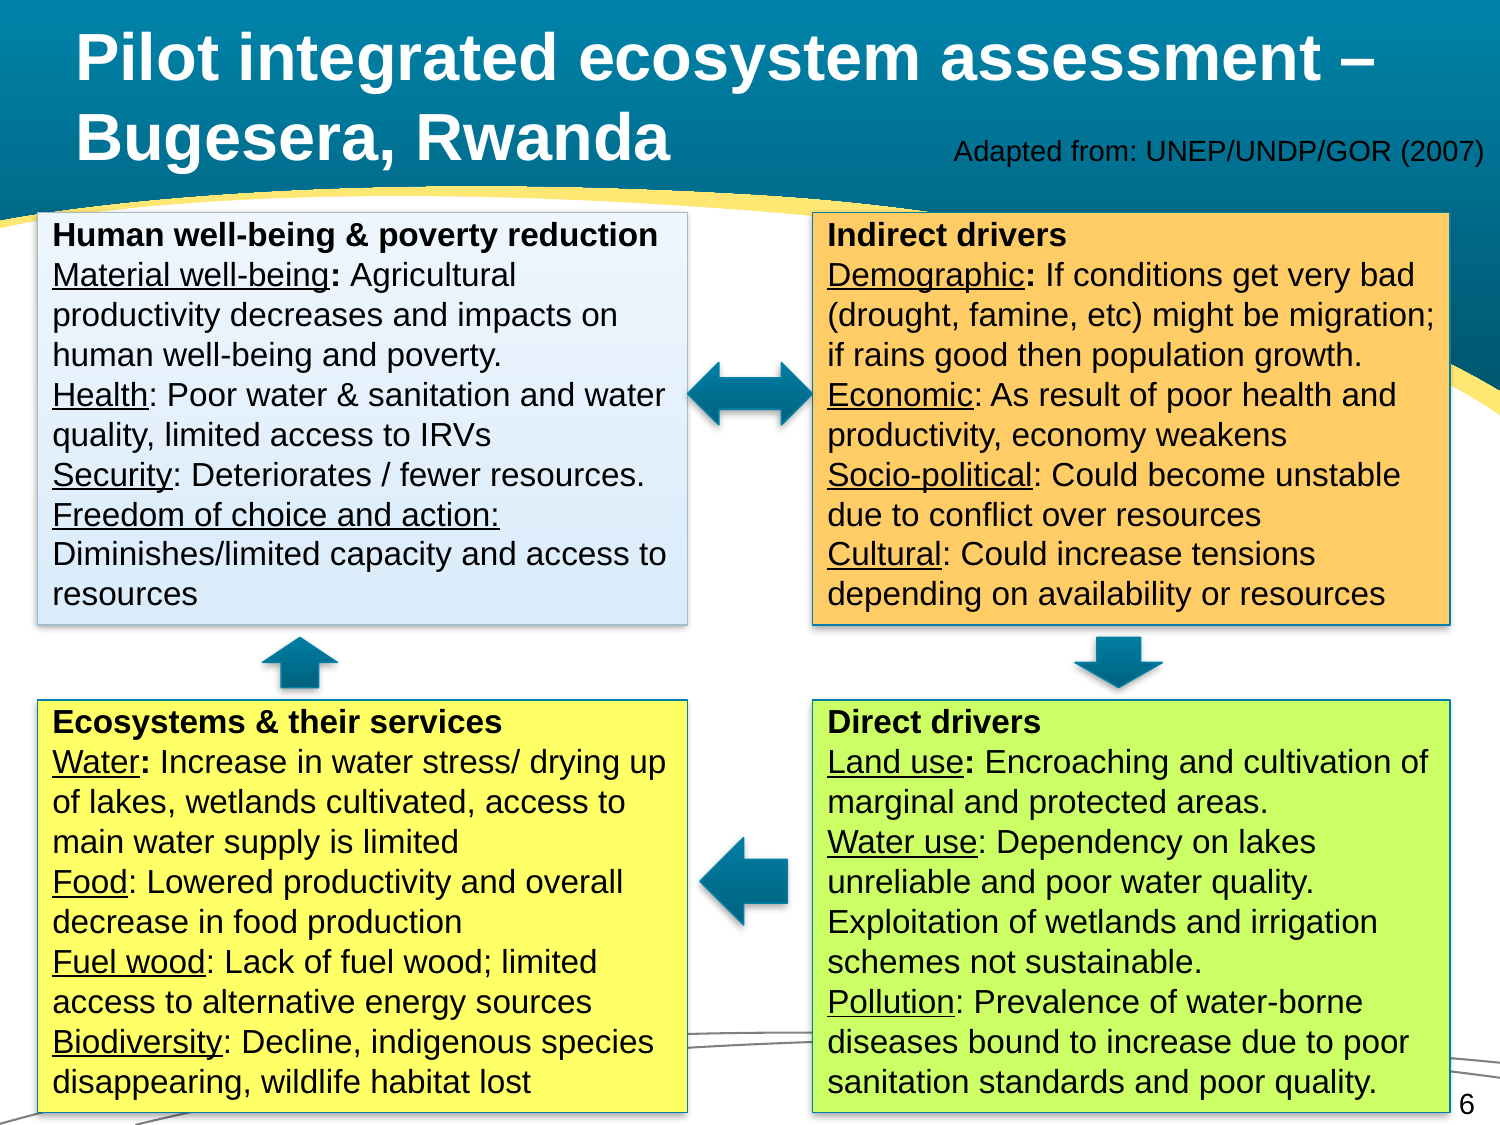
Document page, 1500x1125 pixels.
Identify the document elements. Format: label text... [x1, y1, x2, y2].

text_box Human well-being & poverty reduction Material well-being: Agricultural productivity decreases and impacts on human well-being and poverty. Health: Poor water & sanitation and water quality, limited access to IRVs Security: Deteriorates / fewer resources. Freedom of choice and action: Diminishes/limited capacity and access to resources [37, 205, 688, 620]
text_box Direct drivers Land use: Encroaching and cultivation of marginal and protected areas. Water use: Dependency on lakes unreliable and poor water quality. Exploitation of wetlands and irrigation schemes not sustainable. Pollution: Prevalence of water-borne diseases bound to increase due to poor sanitation standards and poor quality. [812, 693, 1463, 1108]
text_box [37, 1108, 688, 1113]
text_box Indirect drivers Demographic: If conditions get very bad (drought, famine, etc) might be migration; if rains good then population growth. Economic: As result of poor health and productivity, economy weakens Socio-political: Could become unstable due to conflict over resources Cultural: Could increase tensions depending on availability or resources [812, 205, 1463, 620]
text_box [686, 361, 814, 426]
text_box [699, 836, 789, 926]
text_box [812, 620, 1451, 626]
title Pilot integrated ecosystem assessment – Bugesera, Rwanda [74, 0, 1476, 188]
text_box [261, 636, 339, 689]
text_box [37, 620, 688, 626]
text_box [812, 1108, 1451, 1113]
text_box Ecosystems & their services Water: Increase in water stress/ drying up of lakes, wetlands cultivated, access to main water supply is limited Food: Lowered productivity and overall decrease in food production Fuel wood: Lack of fuel wood; limited access to alternative energy sources Biodiversity: Decline, indigenous species disappearing, wildlife habitat lost [37, 693, 688, 1108]
text_box Adapted from: UNEP/UNDP/GOR (2007) [699, 124, 1500, 175]
slide_number 6 [1454, 1084, 1476, 1113]
text_box [1074, 636, 1164, 689]
